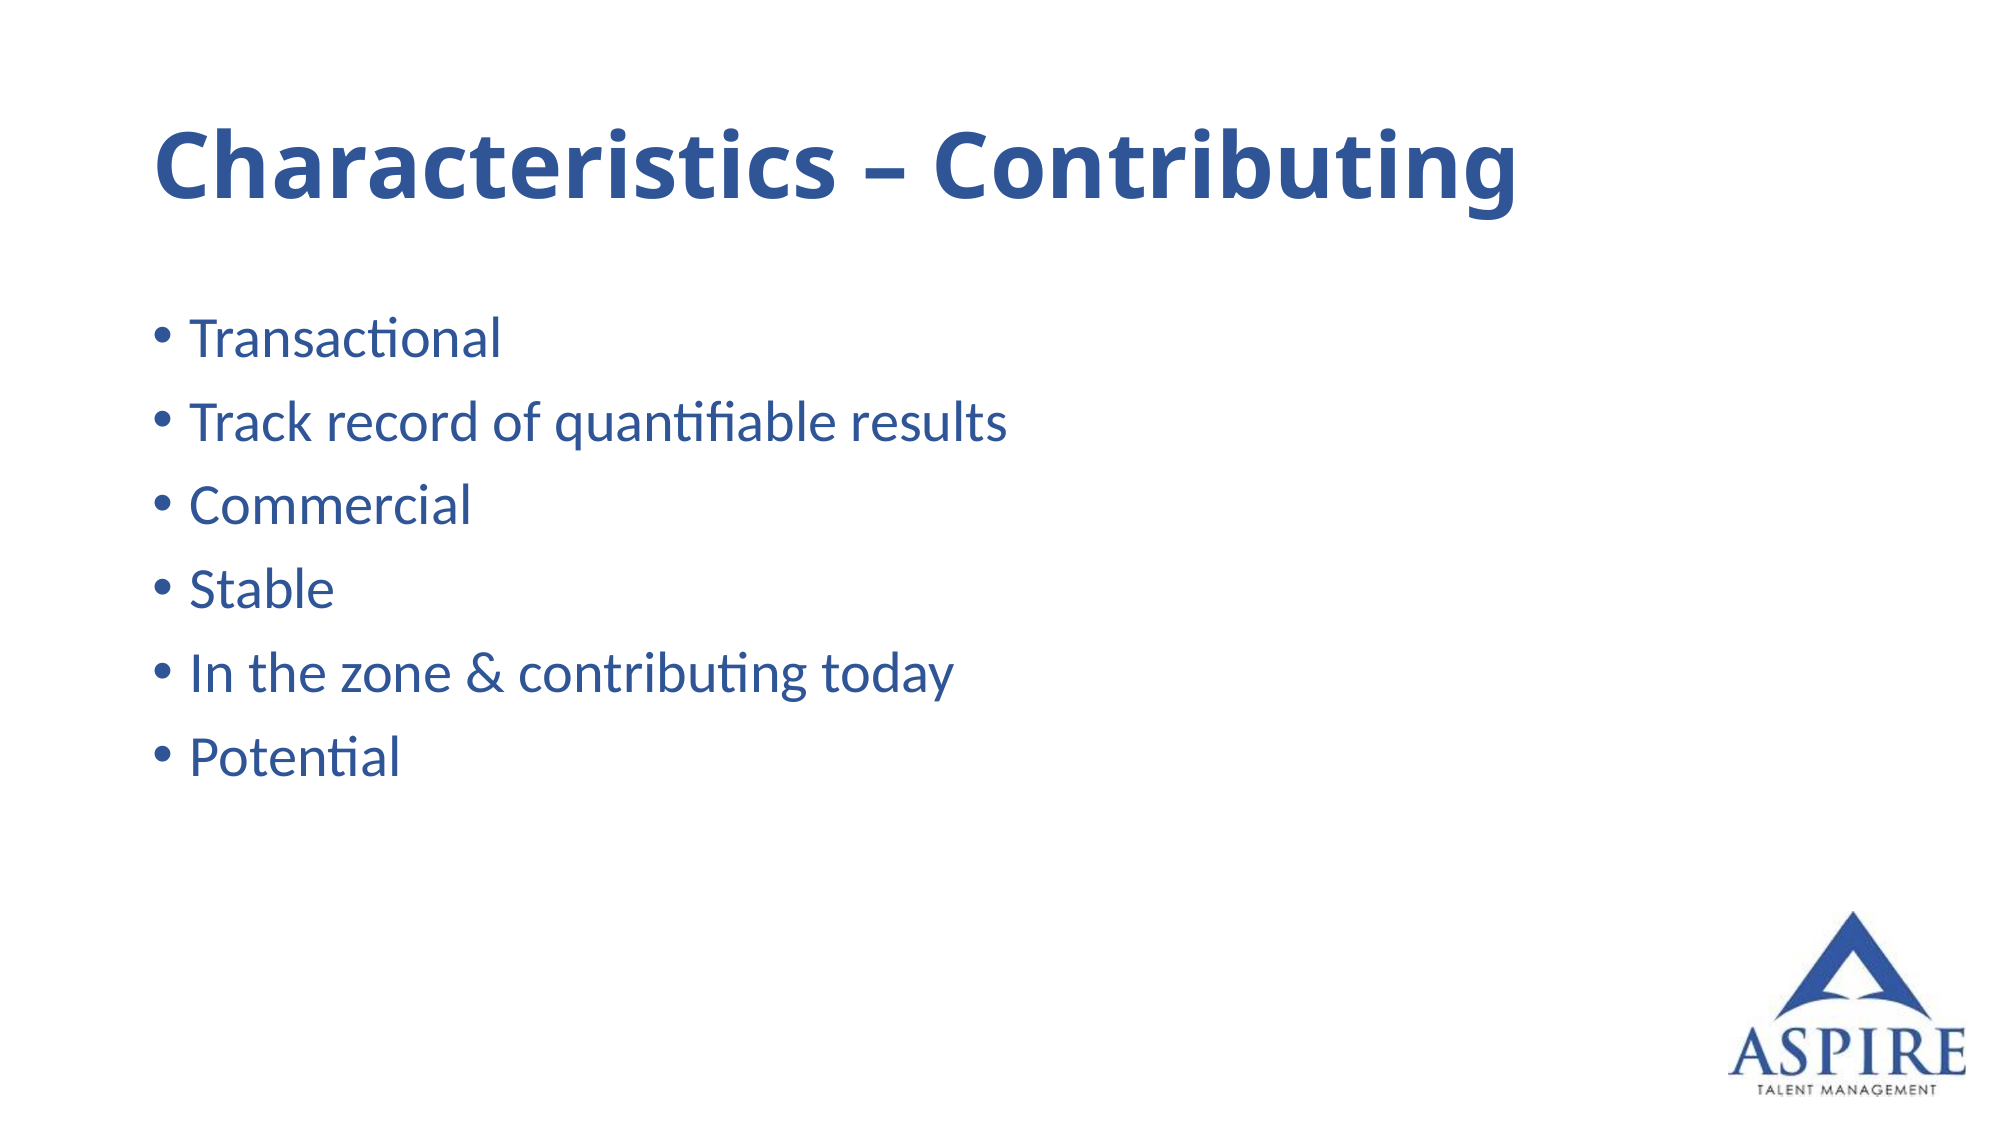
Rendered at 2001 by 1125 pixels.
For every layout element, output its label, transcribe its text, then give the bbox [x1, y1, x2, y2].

picture [1728, 911, 1966, 1097]
list Transactional Track record of quantifiable results Commercial Stable In the zone & contributing today Potential [137, 299, 1863, 1014]
title Characteristics – Contributing [137, 59, 1863, 278]
